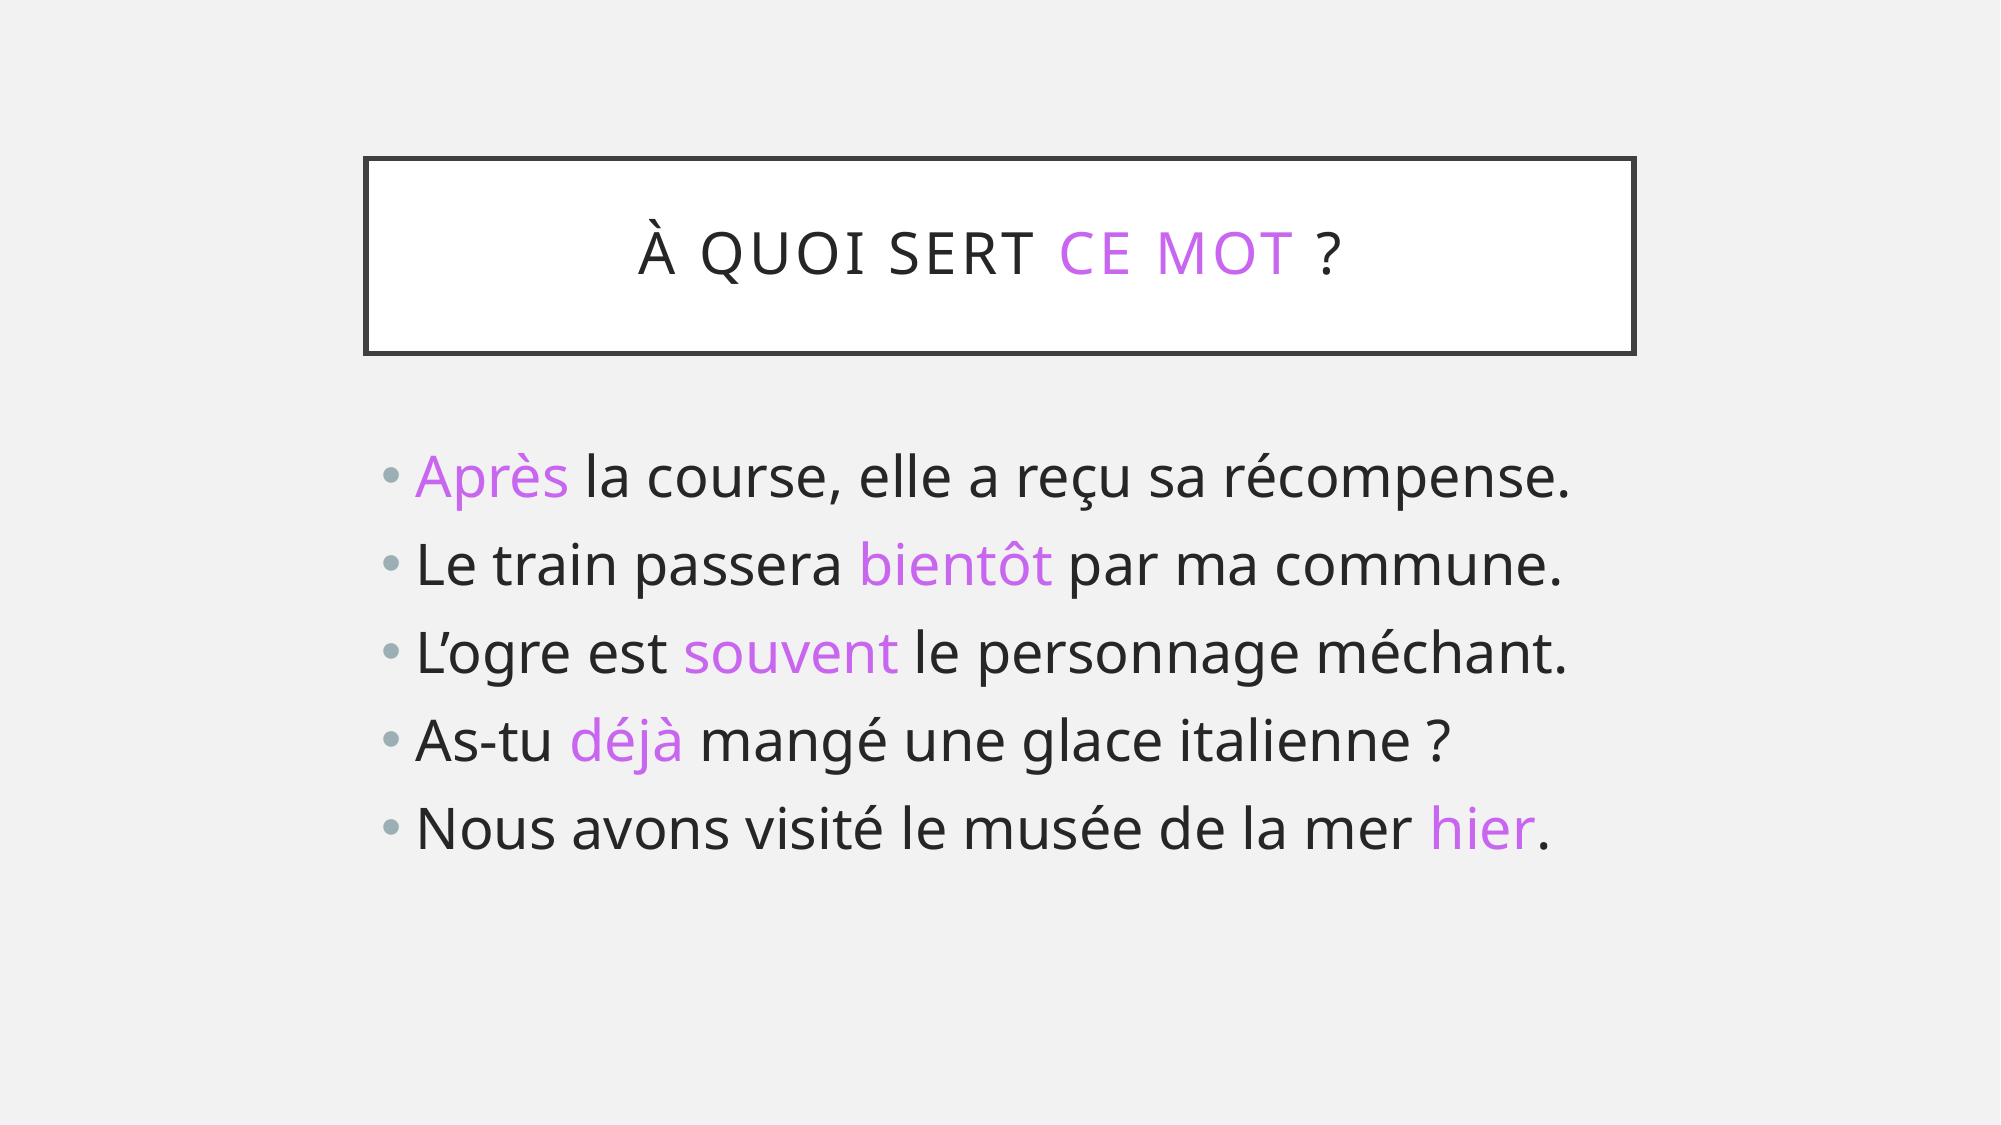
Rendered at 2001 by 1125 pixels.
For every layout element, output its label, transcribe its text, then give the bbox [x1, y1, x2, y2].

list Après la course, elle a reçu sa récompense. Le train passera bientôt par ma commune. L’ogre est souvent le personnage méchant. As-tu déjà mangé une glace italienne ? Nous avons visité le musée de la mer hier. [366, 432, 1634, 942]
title À quoi sert ce mot ? [363, 156, 1637, 356]
